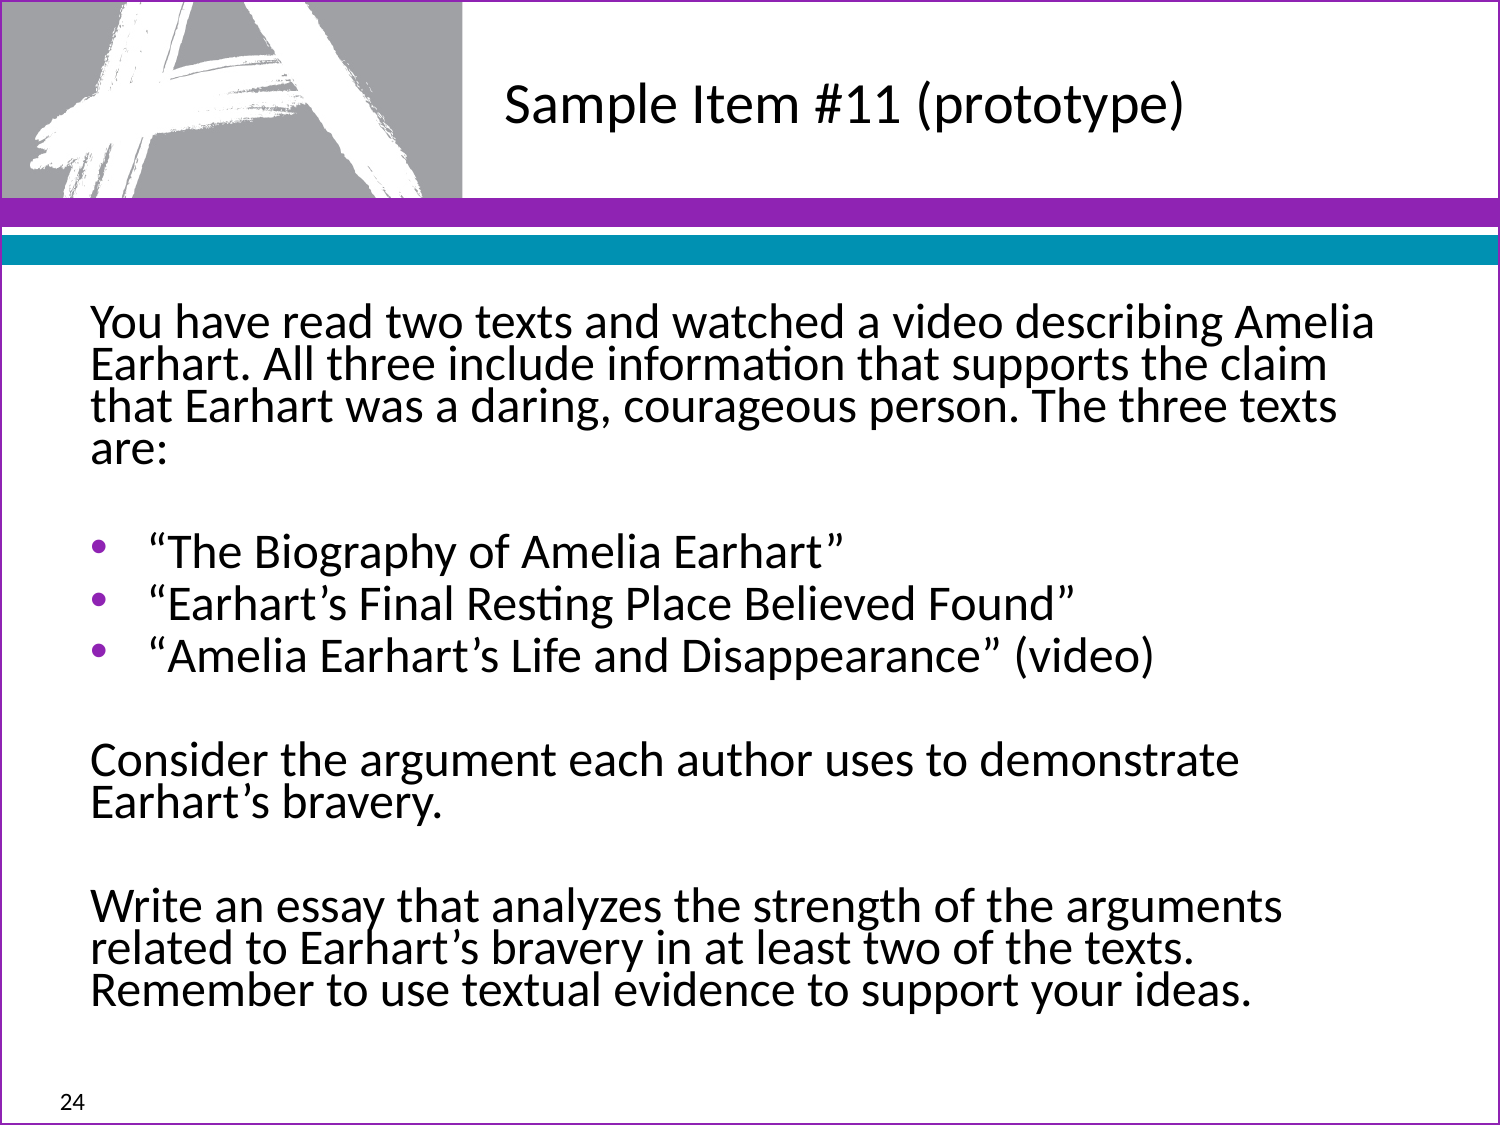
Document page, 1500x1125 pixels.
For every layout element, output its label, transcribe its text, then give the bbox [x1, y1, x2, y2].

slide_number 24 [0, 1077, 100, 1125]
title Sample Item #11 (prototype) [462, 0, 1500, 200]
picture [2, 2, 462, 198]
list You have read two texts and watched a video describing Amelia Earhart. All three include information that supports the claim that Earhart was a daring, courageous person. The three texts are: “The Biography of Amelia Earhart” “Earhart’s Final Resting Place Believed Found” “Amelia Earhart’s Life and Disappearance” (video) Consider the argument each author uses to demonstrate Earhart’s bravery. Write an essay that analyzes the strength of the arguments related to Earhart’s bravery in at least two of the texts. Remember to use textual evidence to support your ideas. [75, 262, 1425, 1075]
